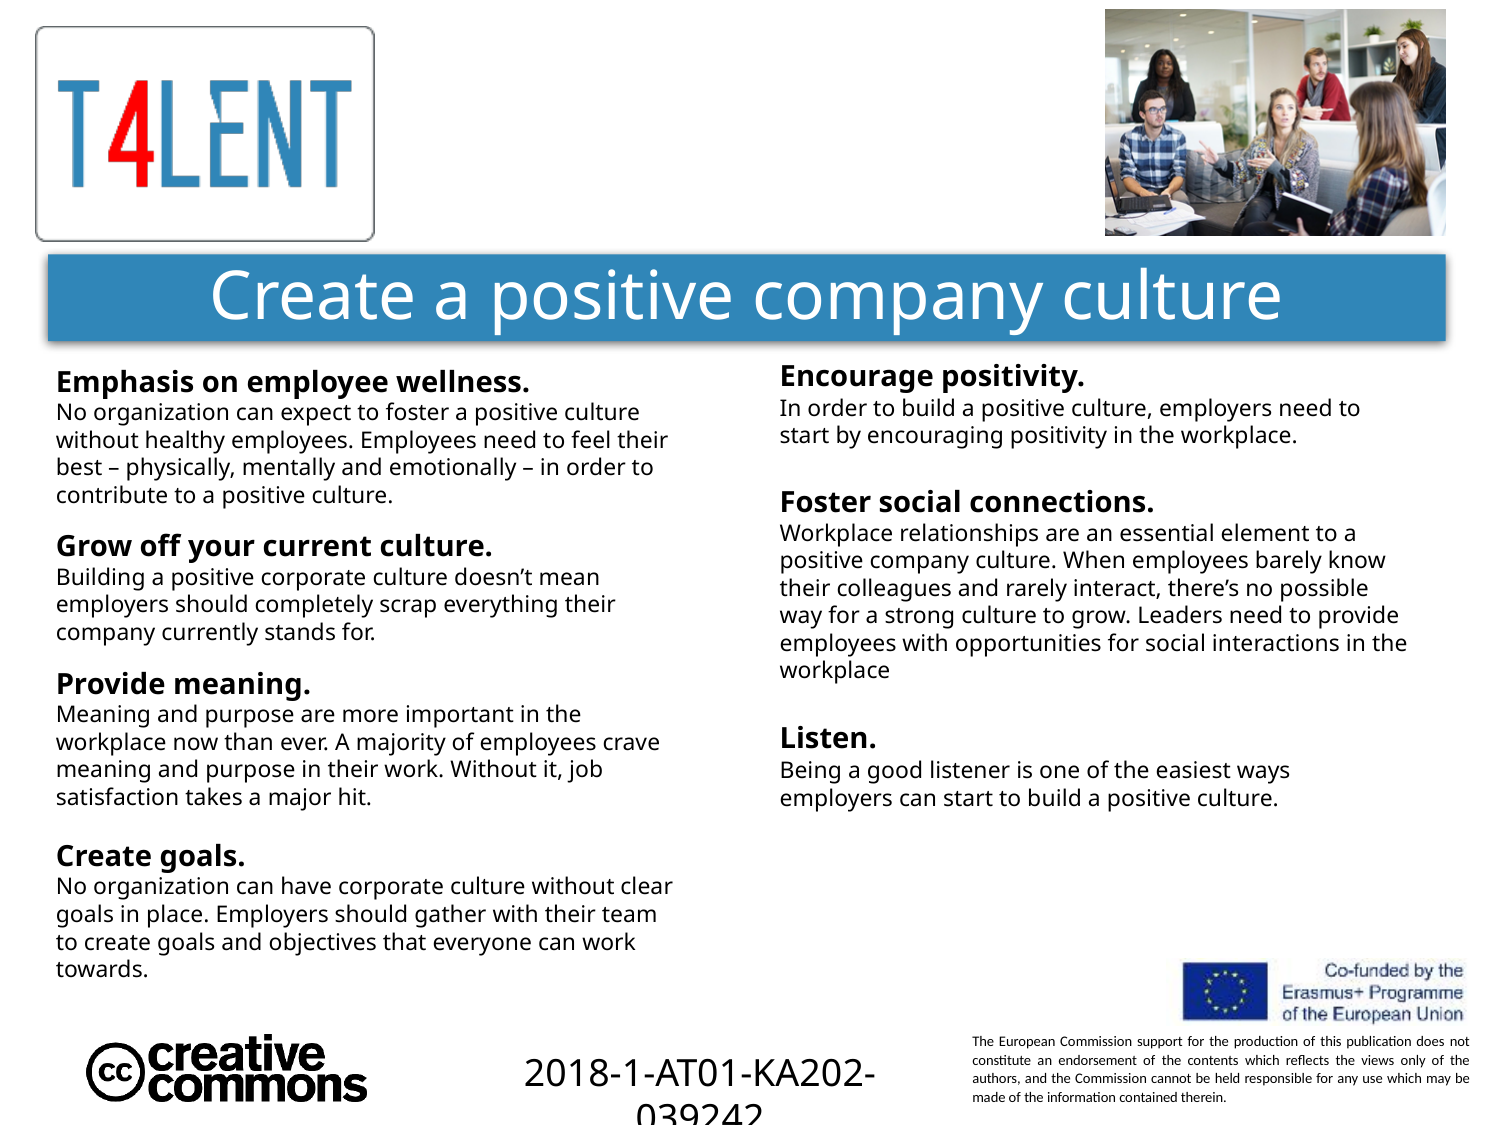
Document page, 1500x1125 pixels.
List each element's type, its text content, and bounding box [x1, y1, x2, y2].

picture [1105, 8, 1446, 236]
text_box 2018-1-AT01-KA202-039242 [454, 1040, 946, 1102]
picture [1166, 958, 1478, 1026]
title Create a positive company culture [48, 254, 1446, 342]
text_box Emphasis on employee wellness. No organization can expect to foster a positive culture without healthy employees. Employees need to feel their best – physically, mentally and emotionally – in order to contribute to a positive culture. Grow off your current culture. Building a positive corporate culture doesn’t mean employers should completely scrap everything their company currently stands for. Provide meaning. Meaning and purpose are more important in the workplace now than ever. A majority of employees crave meaning and purpose in their work. Without it, job satisfaction takes a major hit. Create goals. No organization can have corporate culture without clear goals in place. Employers should gather with their team to create goals and objectives that everyone can work towards. [40, 355, 700, 962]
picture [85, 1034, 367, 1102]
picture [35, 26, 375, 242]
text_box Encourage positivity. In order to build a positive culture, employers need to start by encouraging positivity in the workplace. Foster social connections. Workplace relationships are an essential element to a positive company culture. When employees barely know their colleagues and rarely interact, there’s no possible way for a strong culture to grow. Leaders need to provide employees with opportunities for social interactions in the workplace Listen. Being a good listener is one of the easiest ways employers can start to build a positive culture. [764, 341, 1424, 948]
